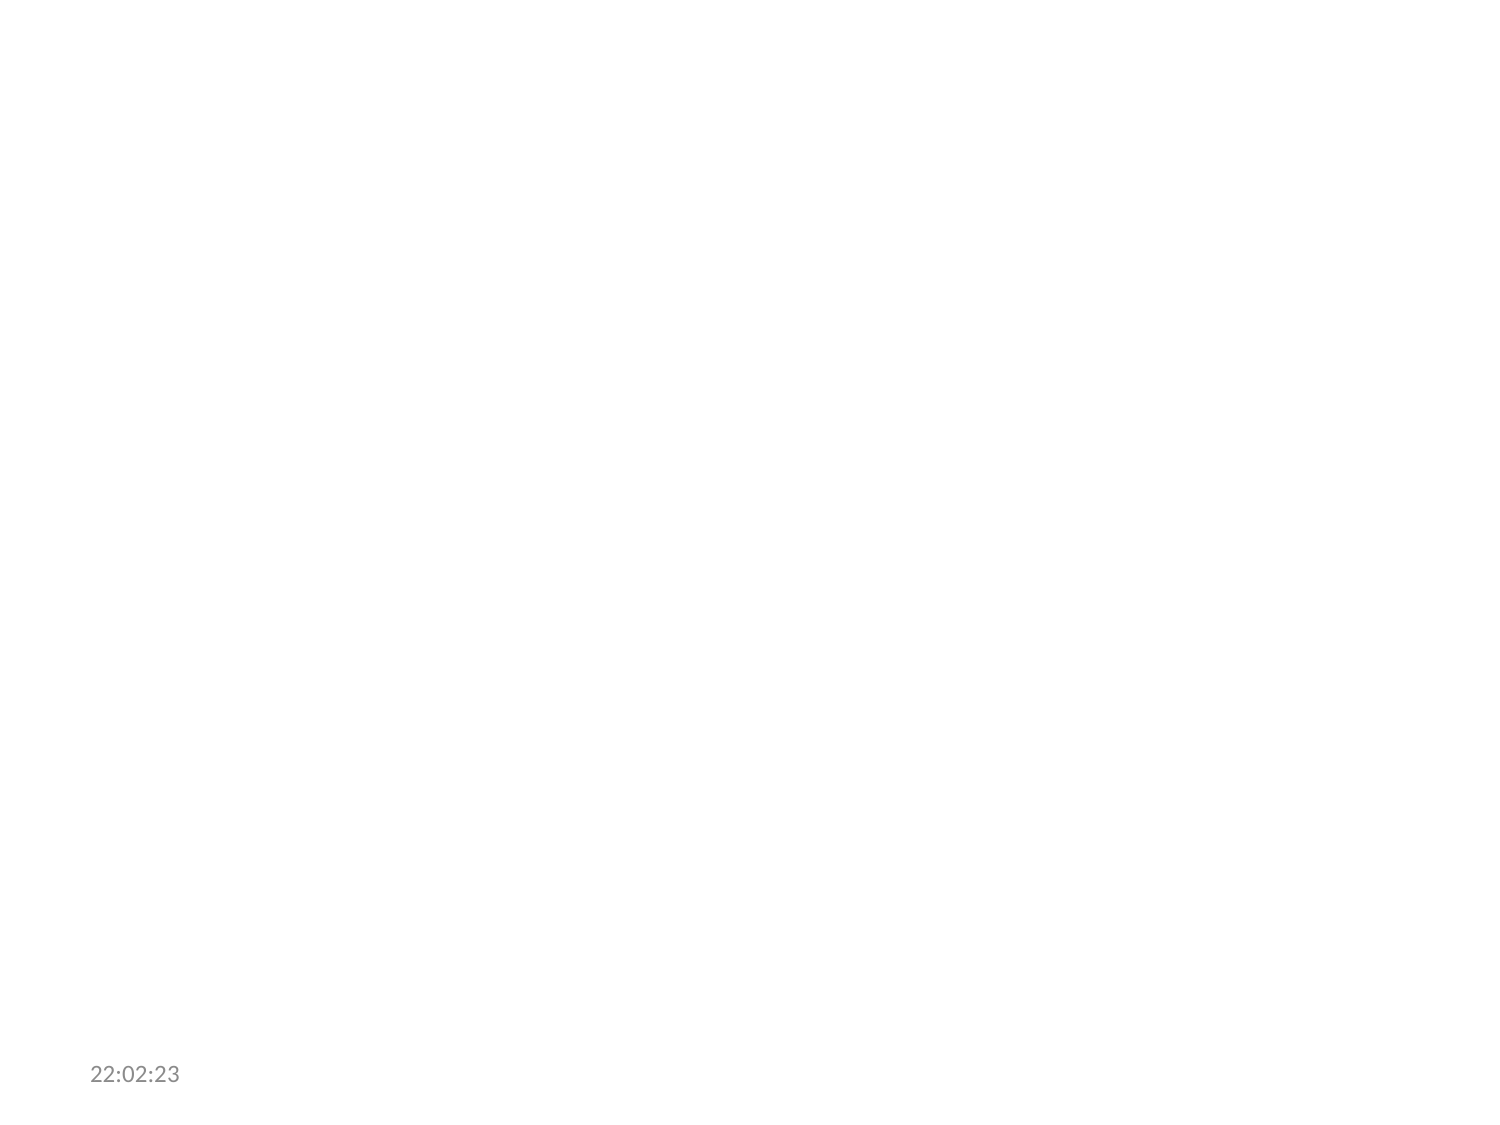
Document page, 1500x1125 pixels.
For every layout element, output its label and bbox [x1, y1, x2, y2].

slide_number [75, 1042, 425, 1103]
